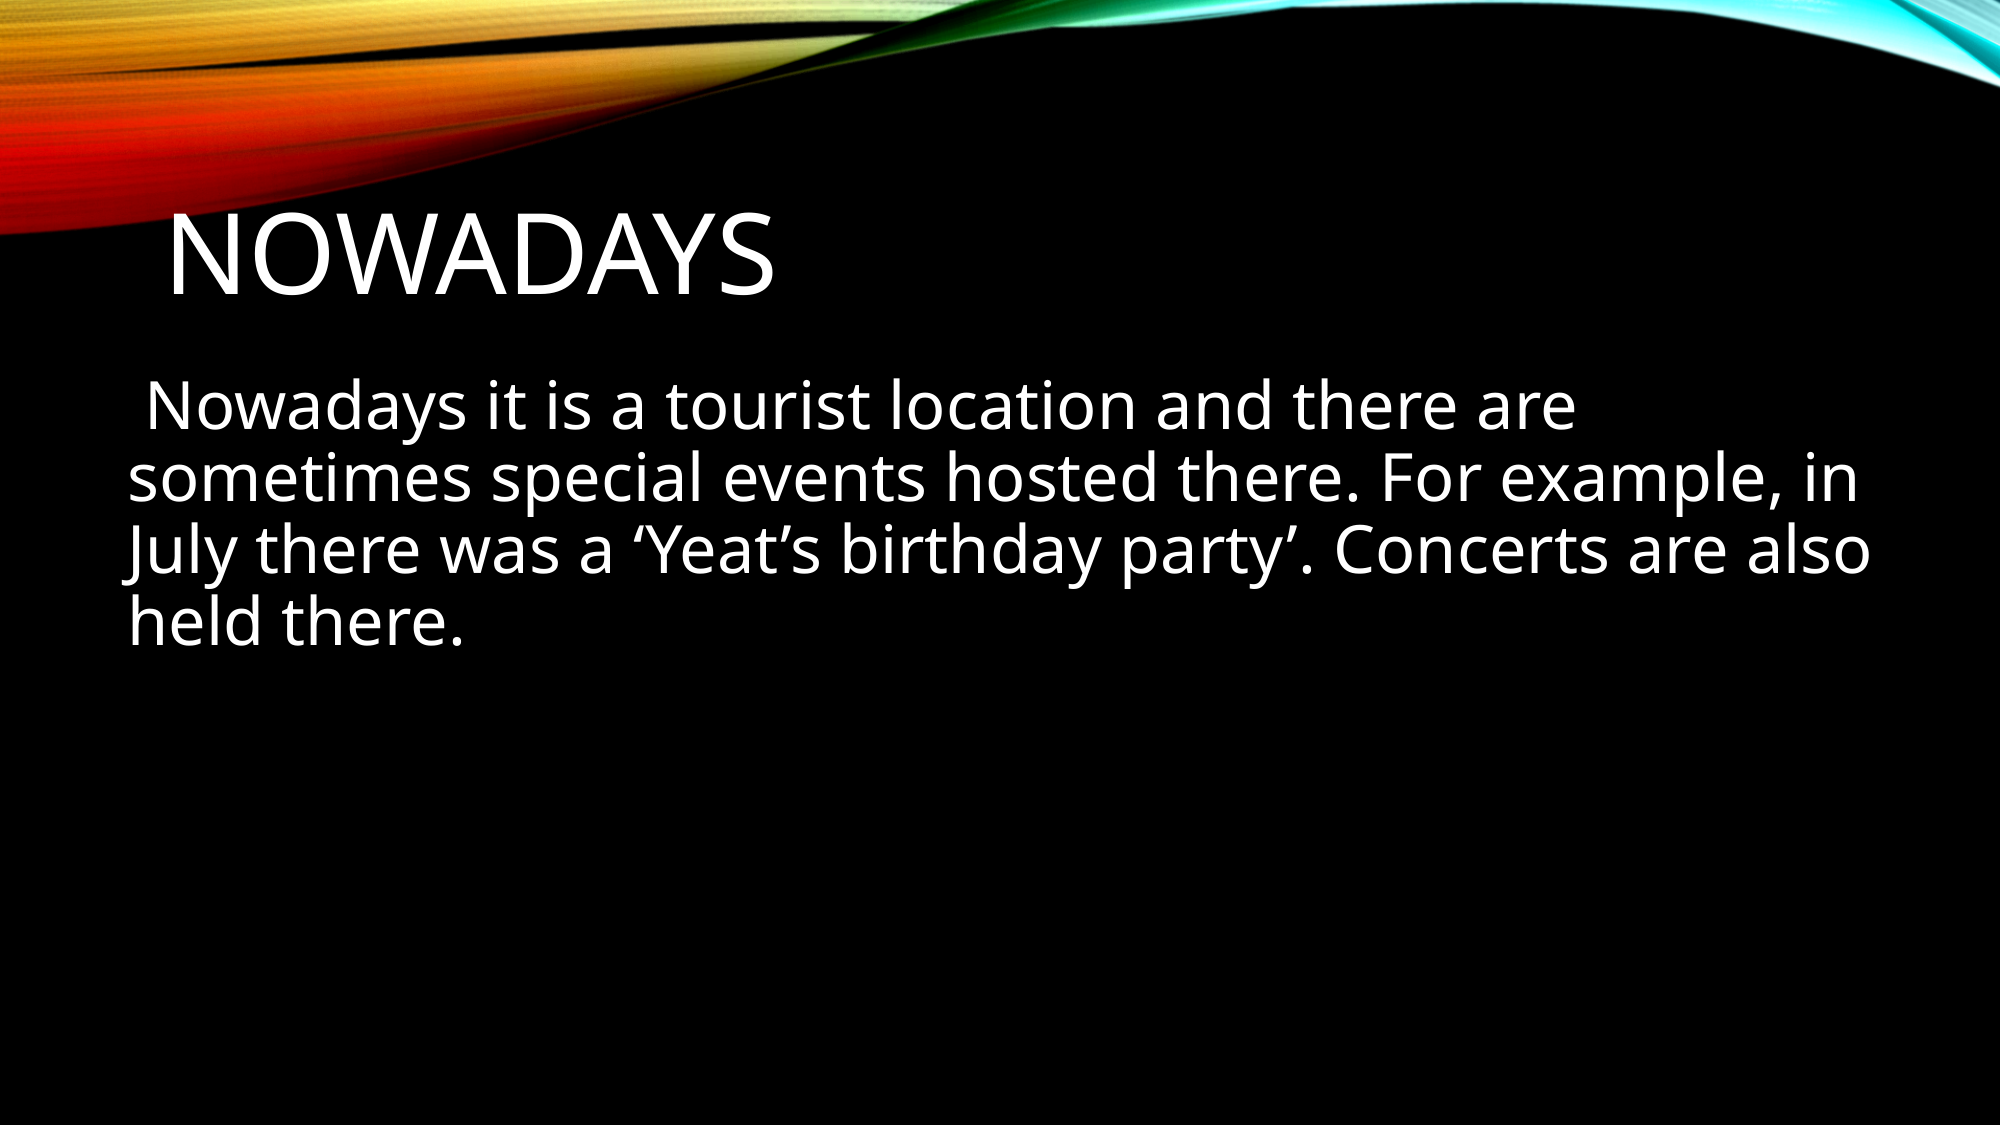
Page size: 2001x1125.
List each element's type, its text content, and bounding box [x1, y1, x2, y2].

picture [0, 0, 2000, 237]
list Nowadays it is a tourist location and there are sometimes special events hosted there. For example, in July there was a ‘Yeat’s birthday party’. Concerts are also held there. [112, 364, 1963, 1025]
title Nowadays [148, 152, 1561, 364]
